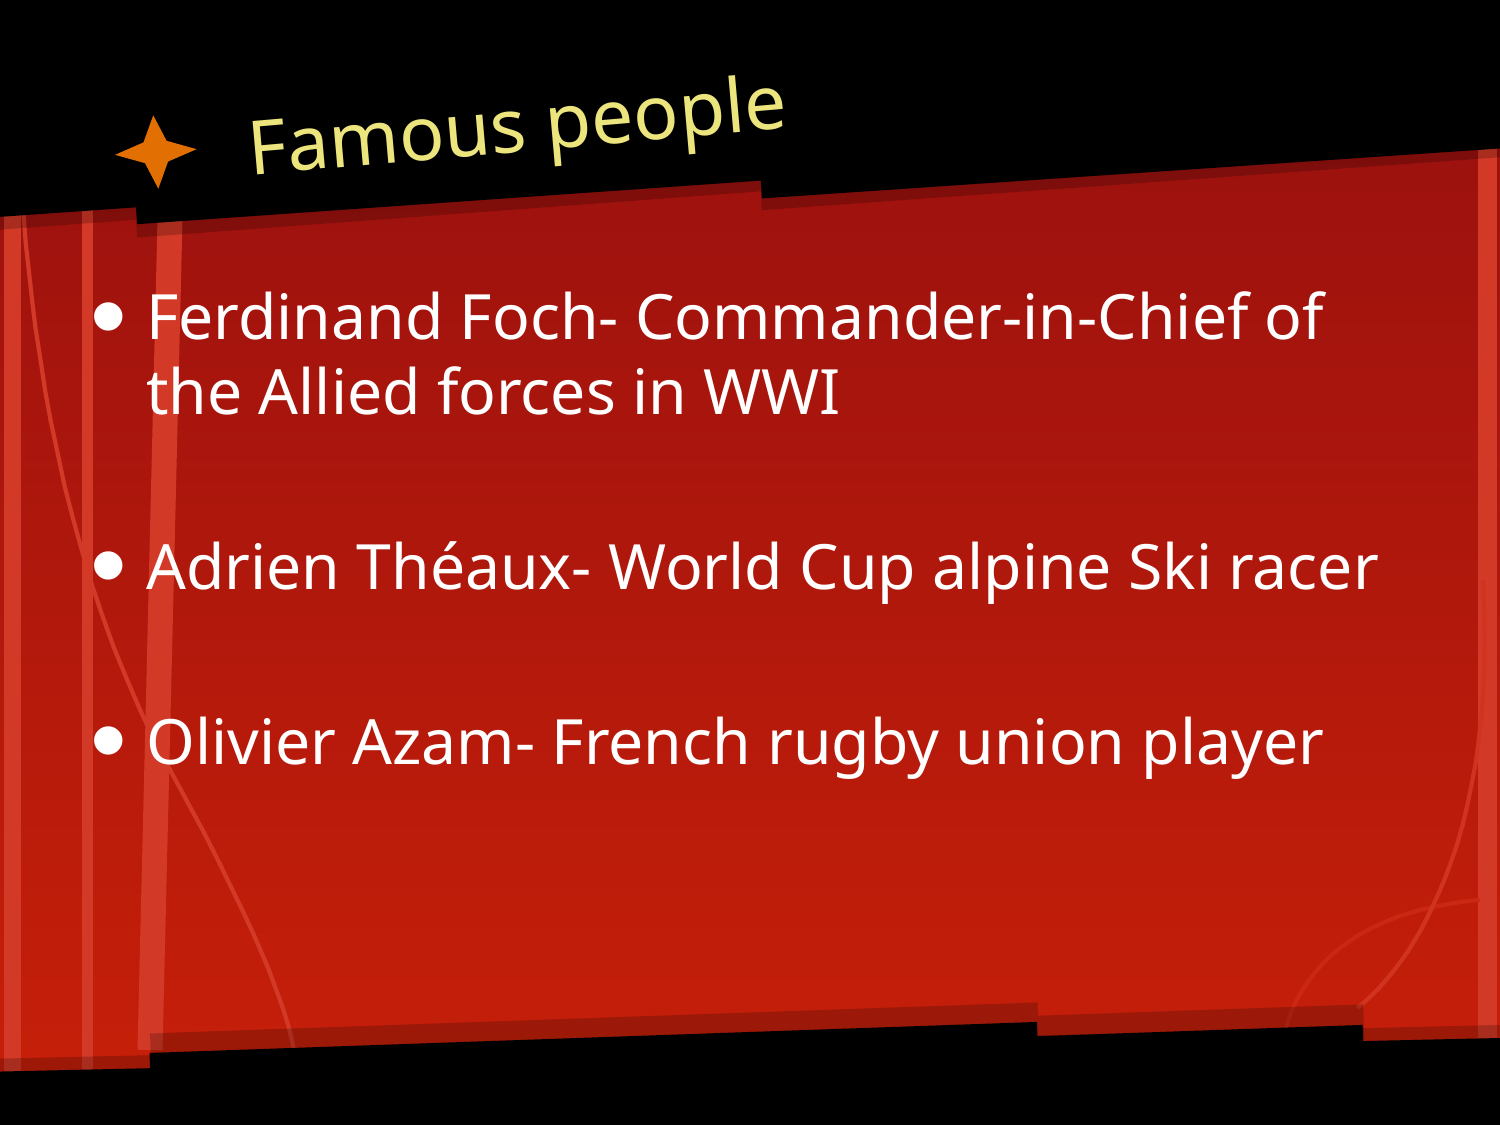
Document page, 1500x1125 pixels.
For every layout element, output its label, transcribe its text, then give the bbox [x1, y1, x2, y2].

list Ferdinand Foch- Commander-in-Chief of the Allied forces in WWI Adrien Théaux- World Cup alpine Ski racer Olivier Azam- French rugby union player [75, 262, 1425, 1005]
title Famous people [187, 0, 1500, 244]
